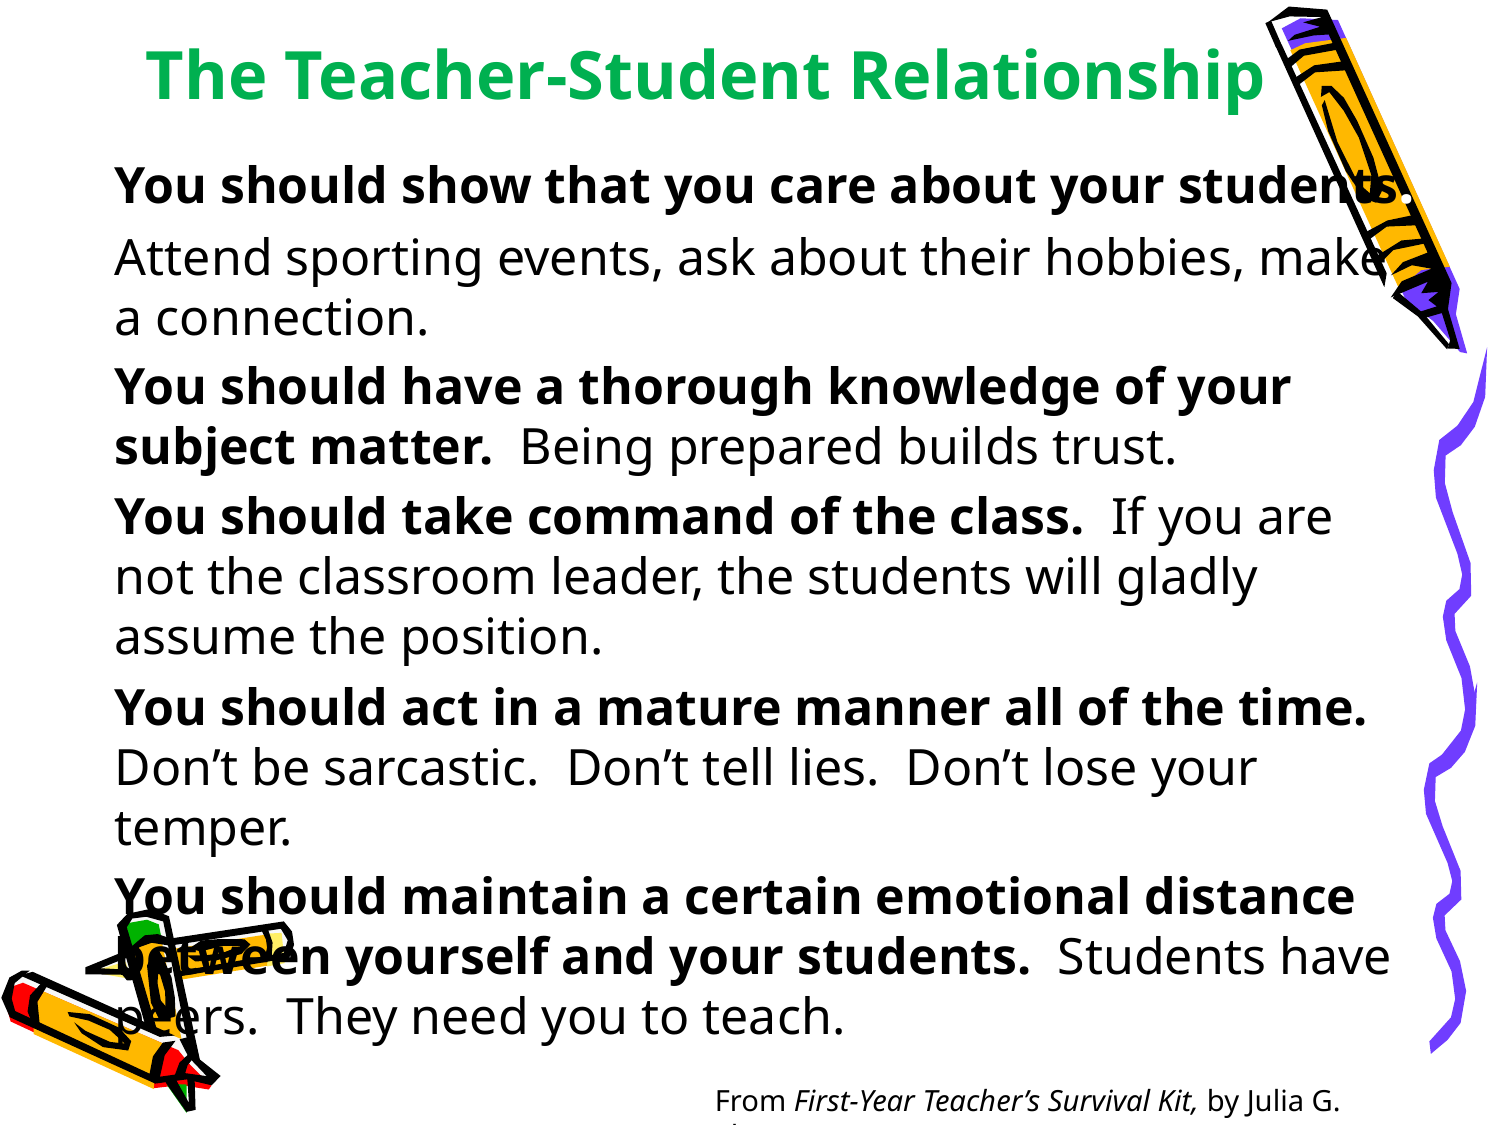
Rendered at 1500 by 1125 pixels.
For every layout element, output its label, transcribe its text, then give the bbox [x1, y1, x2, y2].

title The Teacher-Student Relationship [37, 24, 1376, 137]
text_box From First-Year Teacher’s Survival Kit, by Julia G. Thompson [699, 1074, 1500, 1125]
list You should show that you care about your students. Attend sporting events, ask about their hobbies, make a connection. You should have a thorough knowledge of your subject matter. Being prepared builds trust. You should take command of the class. If you are not the classroom leader, the students will gladly assume the position. You should act in a mature manner all of the time. Don’t be sarcastic. Don’t tell lies. Don’t lose your temper. You should maintain a certain emotional distance between yourself and your students. Students have peers. They need you to teach. [0, 137, 1438, 813]
